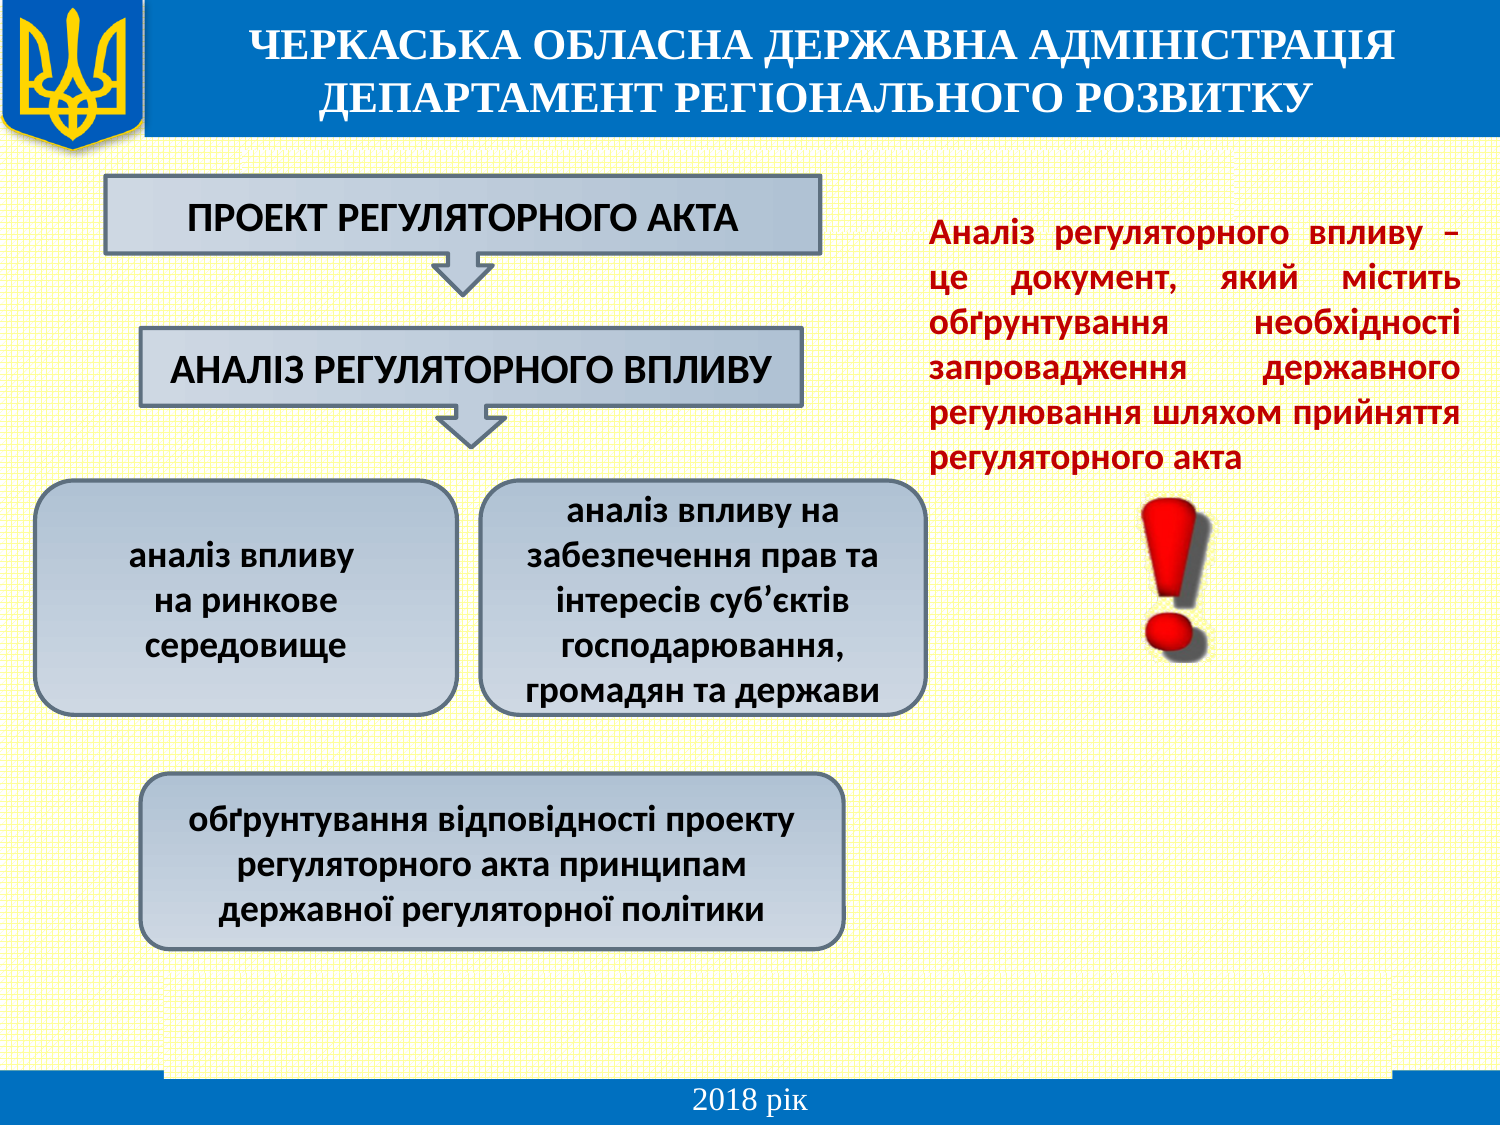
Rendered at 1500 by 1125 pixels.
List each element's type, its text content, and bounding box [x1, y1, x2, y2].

text_box ПРОЕКТ РЕГУЛЯТОРНОГО АКТА [103, 173, 823, 298]
title ЧЕРКАСЬКА ОБЛАСНА ДЕРЖАВНА АДМІНІСТРАЦІЯ ДЕПАРТАМЕНТ РЕГІОНАЛЬНОГО РОЗВИТКУ [151, 0, 1500, 138]
list 2018 рік [0, 1070, 1500, 1125]
list Аналіз регуляторного впливу – це документ, який містить обґрунтування необхідності запровадження державного регулювання шляхом прийняття регуляторного акта [914, 199, 1477, 598]
text_box обґрунтування відповідності проекту регуляторного акта принципам державної регуляторної політики [138, 771, 846, 952]
text_box аналіз впливу на забезпечення прав та інтересів суб’єктів господарювання, громадян та держави [478, 478, 928, 717]
picture [0, 0, 145, 151]
text_box АНАЛІЗ РЕГУЛЯТОРНОГО ВПЛИВУ [138, 325, 804, 450]
text_box аналіз впливу на ринкове середовище [32, 478, 460, 717]
text_box [242, 150, 1235, 232]
text_box [163, 972, 1393, 1079]
picture [1101, 491, 1235, 663]
